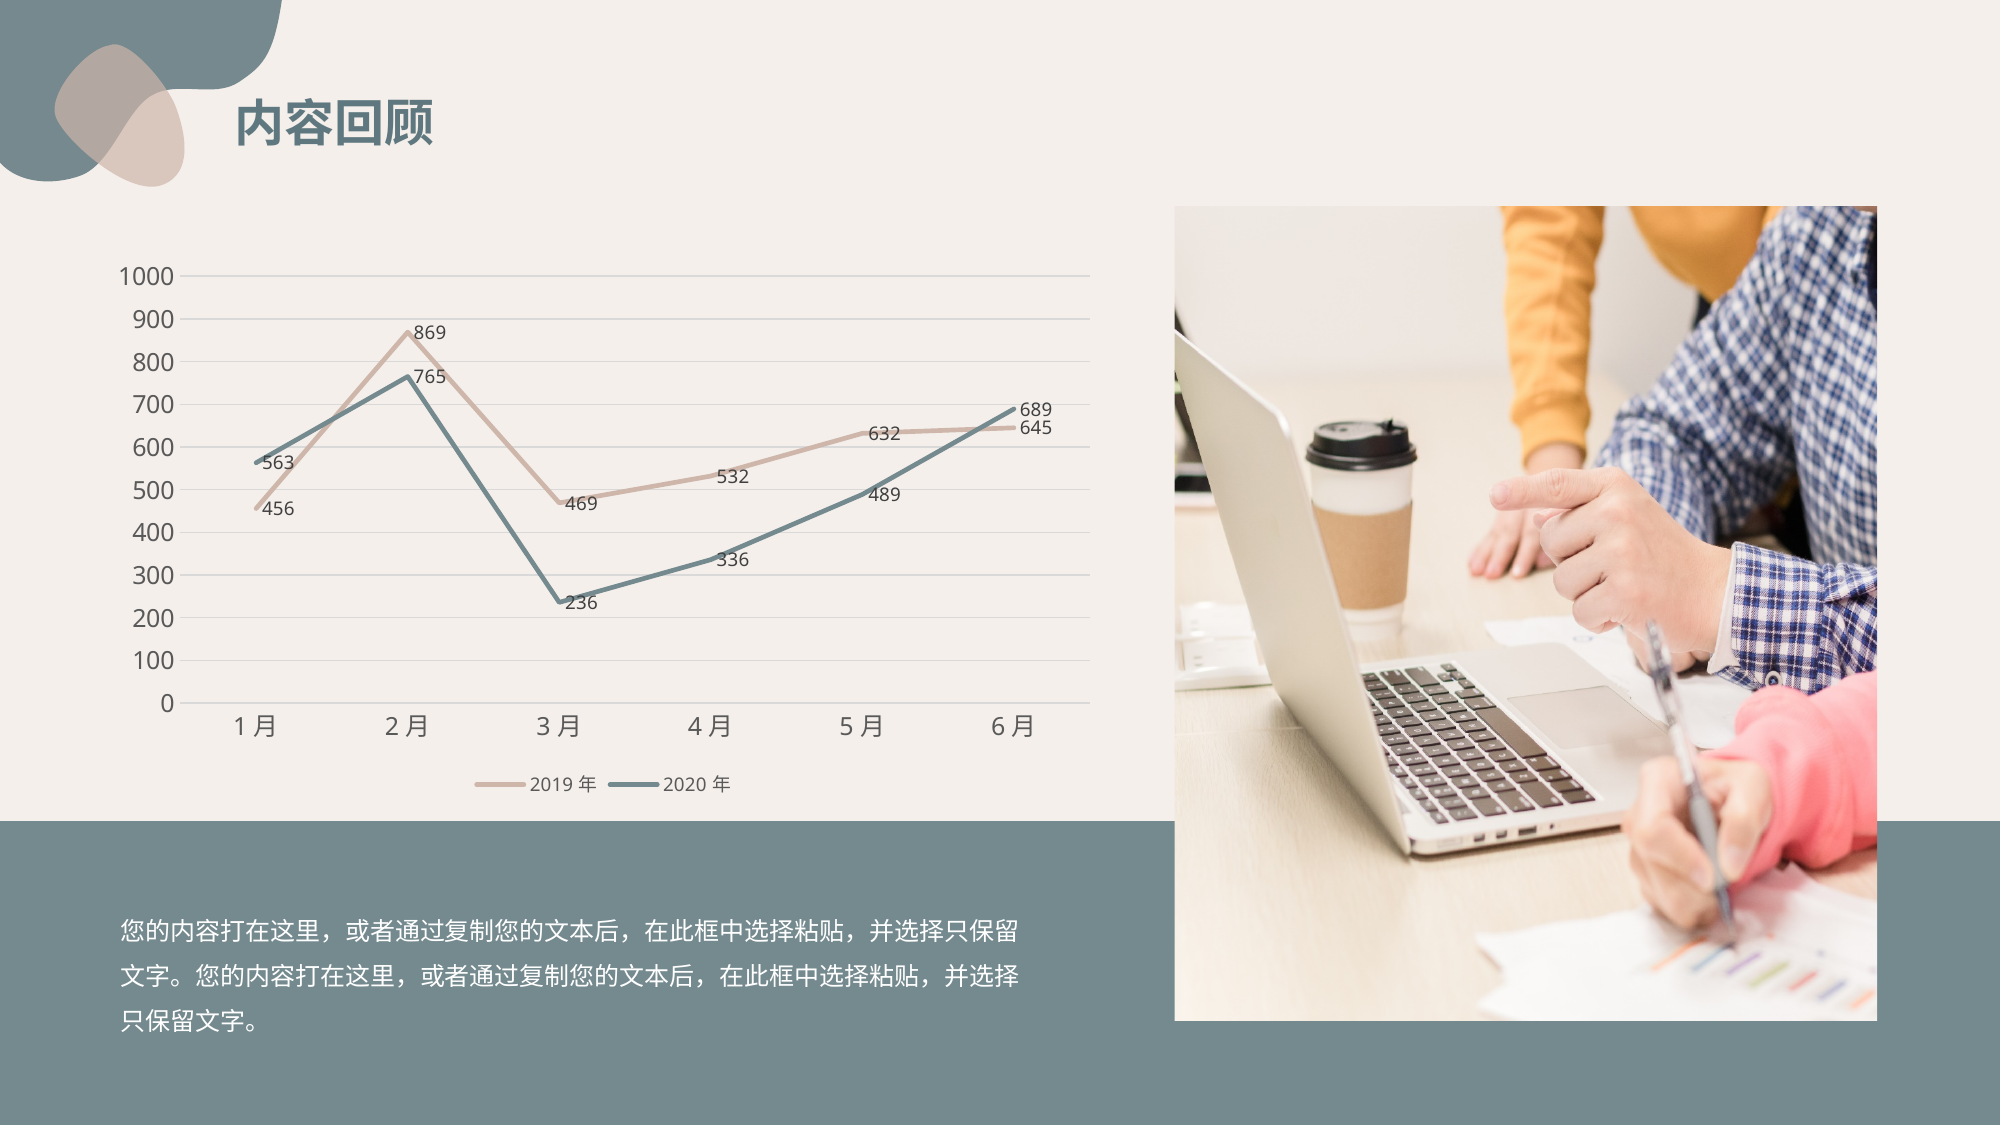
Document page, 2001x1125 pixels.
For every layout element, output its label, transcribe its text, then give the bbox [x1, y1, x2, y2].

text_box 内容回顾 [219, 83, 450, 159]
text_box 您的内容打在这里，或者通过复制您的文本后，在此框中选择粘贴，并选择只保留文字。您的内容打在这里，或者通过复制您的文本后，在此框中选择粘贴，并选择只保留文字。 [120, 900, 1028, 1036]
text_box [53, 43, 186, 188]
chart [97, 247, 1110, 805]
text_box [0, 820, 2000, 1125]
text_box [0, 0, 283, 183]
text_box [1174, 206, 1878, 1021]
